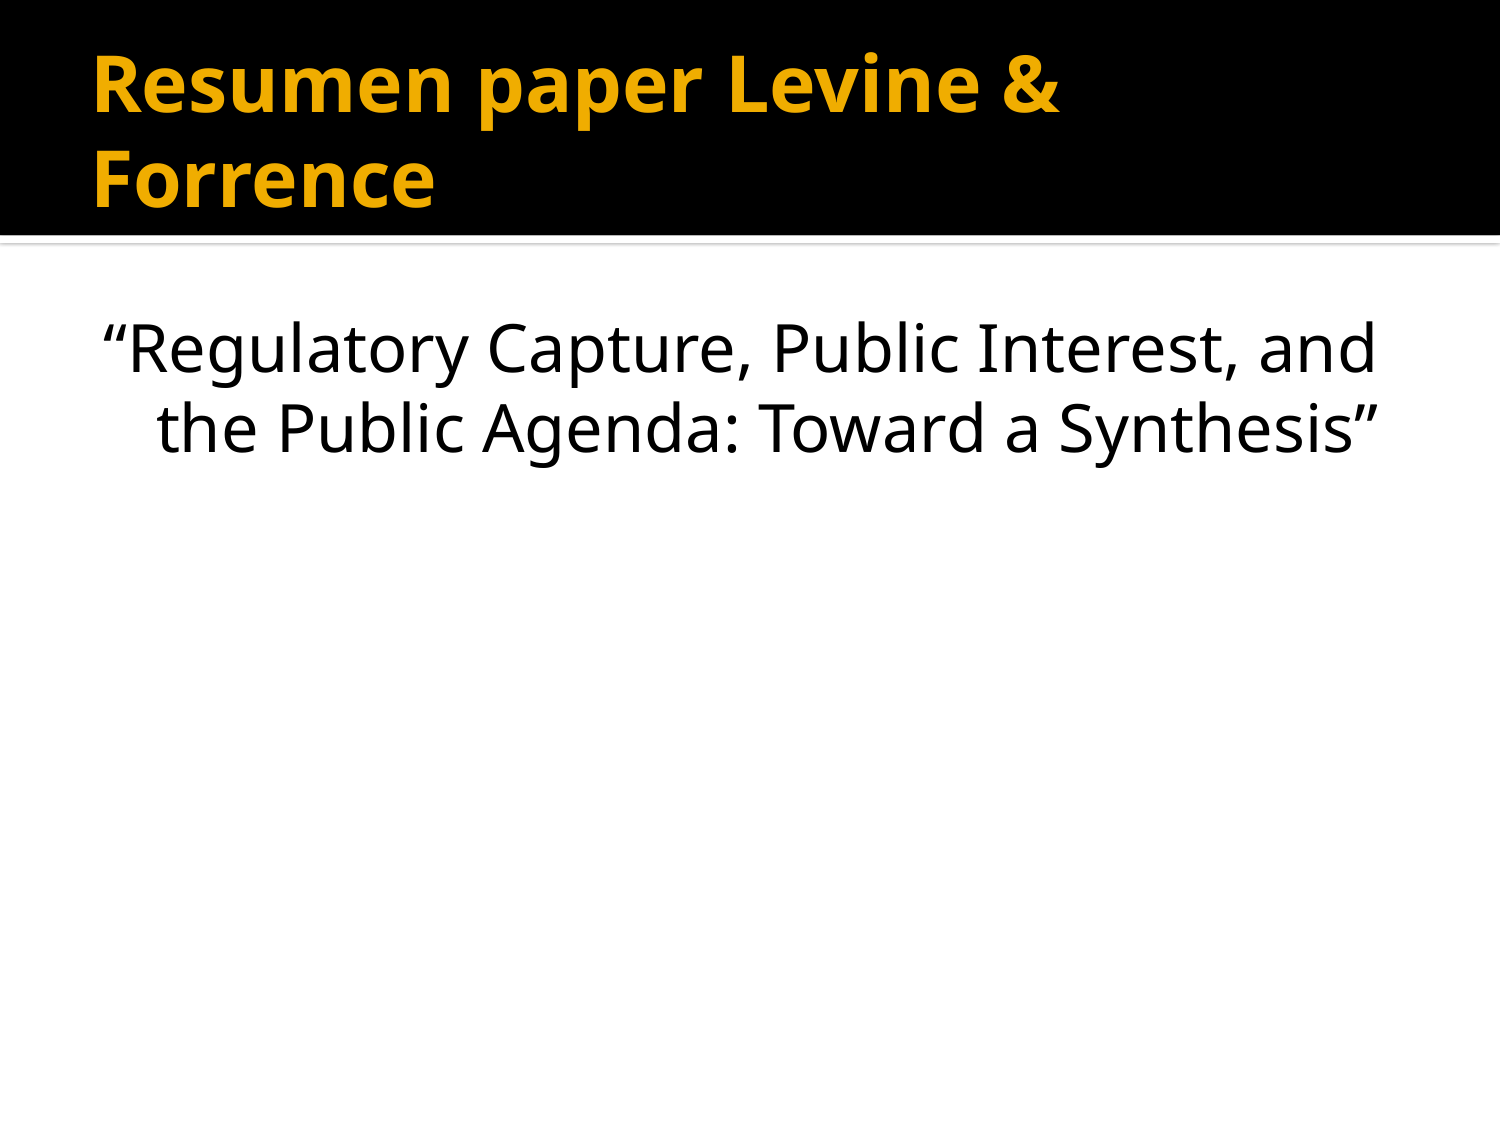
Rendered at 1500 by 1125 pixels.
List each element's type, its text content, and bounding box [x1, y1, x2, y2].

title Resumen paper Levine & Forrence [75, 25, 1425, 231]
list “Regulatory Capture, Public Interest, and the Public Agenda: Toward a Synthesis” [75, 291, 1425, 1050]
